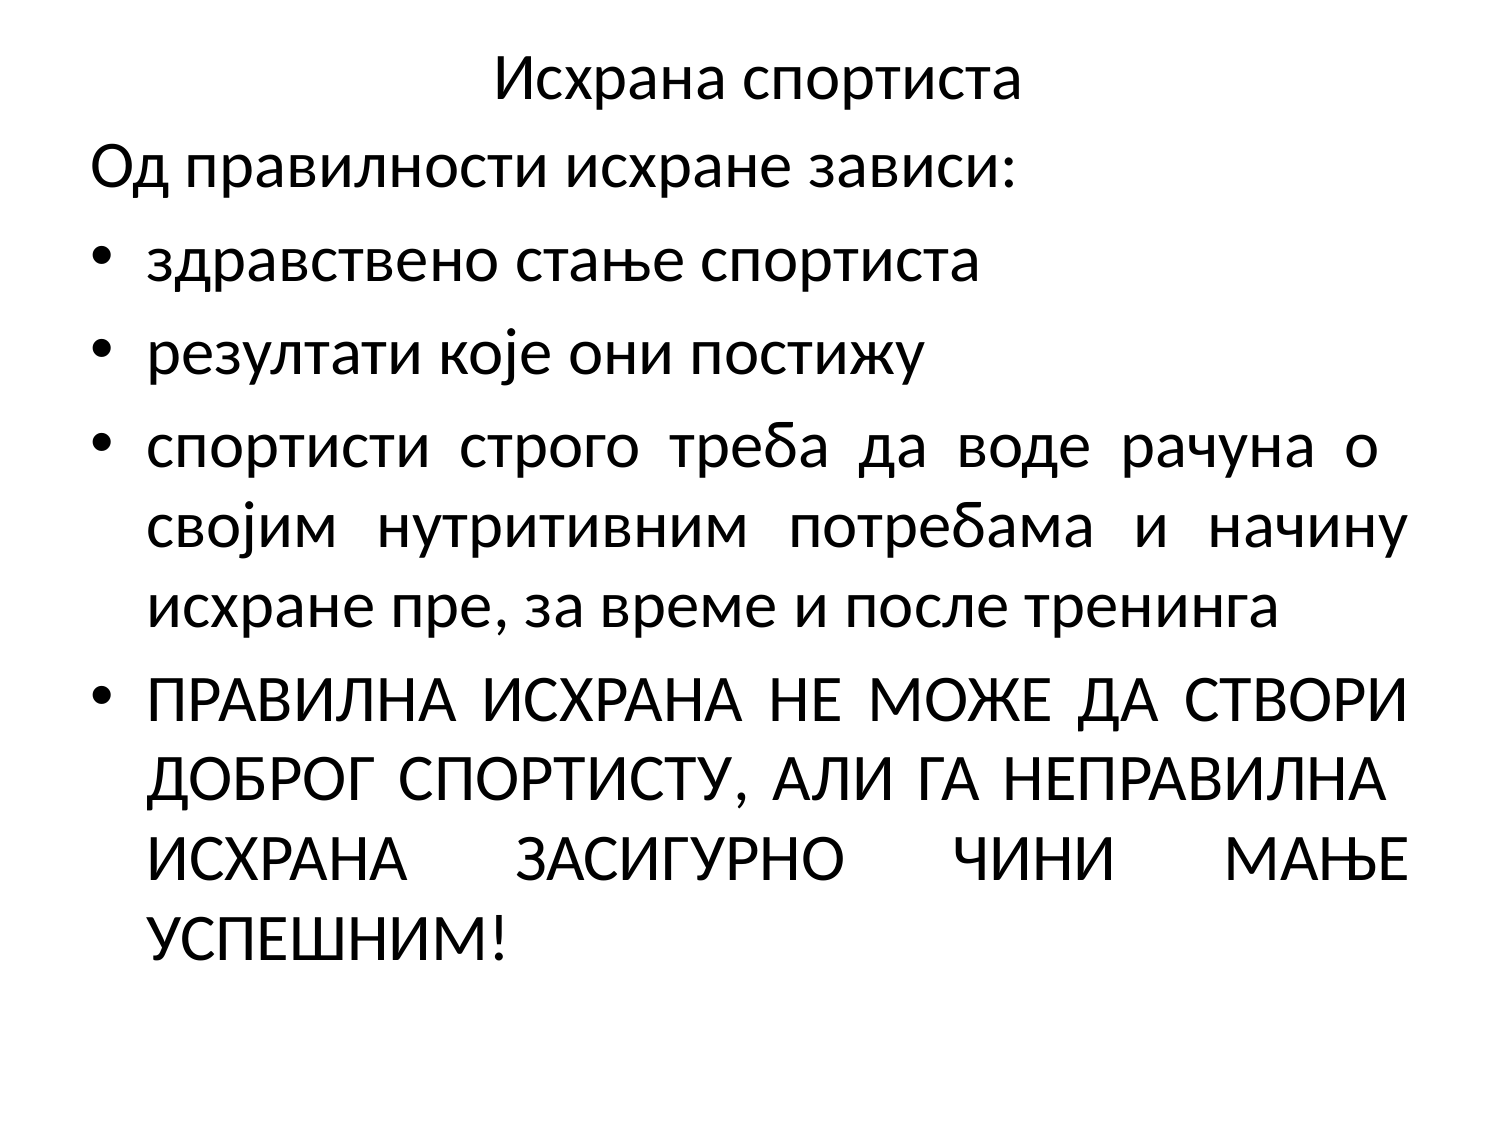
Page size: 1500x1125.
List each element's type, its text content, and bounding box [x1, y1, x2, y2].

list Од правилности исхране зависи: здравствено стање спортиста резултати које они постижу спортисти строго треба да воде рачуна о својим нутритивним потребама и начину исхране пре, за време и после тренинга ПРАВИЛНА ИСХРАНА НЕ МОЖЕ ДА СТВОРИ ДОБРОГ СПОРТИСТУ, АЛИ ГА НЕПРАВИЛНА ИСХРАНА ЗАСИГУРНО ЧИНИ МАЊЕ УСПЕШНИМ! [75, 113, 1425, 1005]
text_box Исхрана спортиста [478, 25, 1105, 121]
